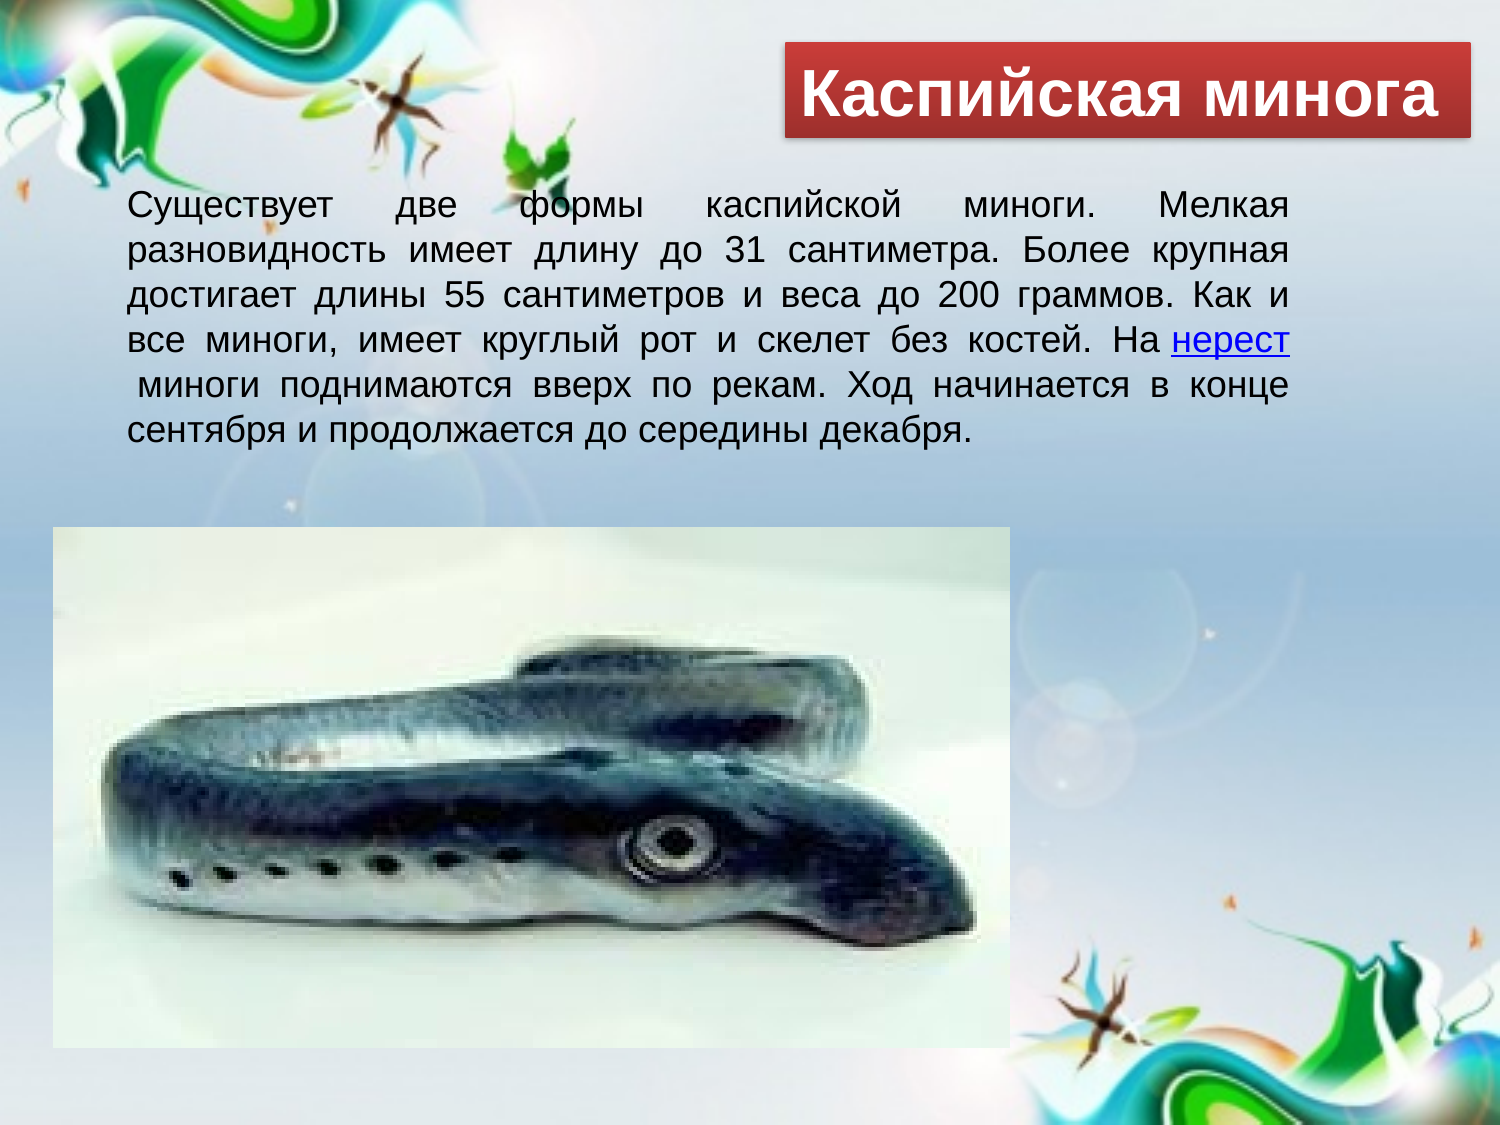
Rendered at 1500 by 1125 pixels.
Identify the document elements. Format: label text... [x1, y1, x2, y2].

text_box Каспийская минога [785, 42, 1471, 138]
picture [0, 0, 1500, 1125]
text_box Существует две формы каспийской миноги. Мелкая разновидность имеет длину до 31 сантиметра. Более крупная достигает длины 55 сантиметров и веса до 200 граммов. Как и все миноги, имеет круглый рот и скелет без костей. На нерест миноги поднимаются вверх по рекам. Ход начинается в конце сентября и продолжается до середины декабря. [112, 172, 1306, 458]
